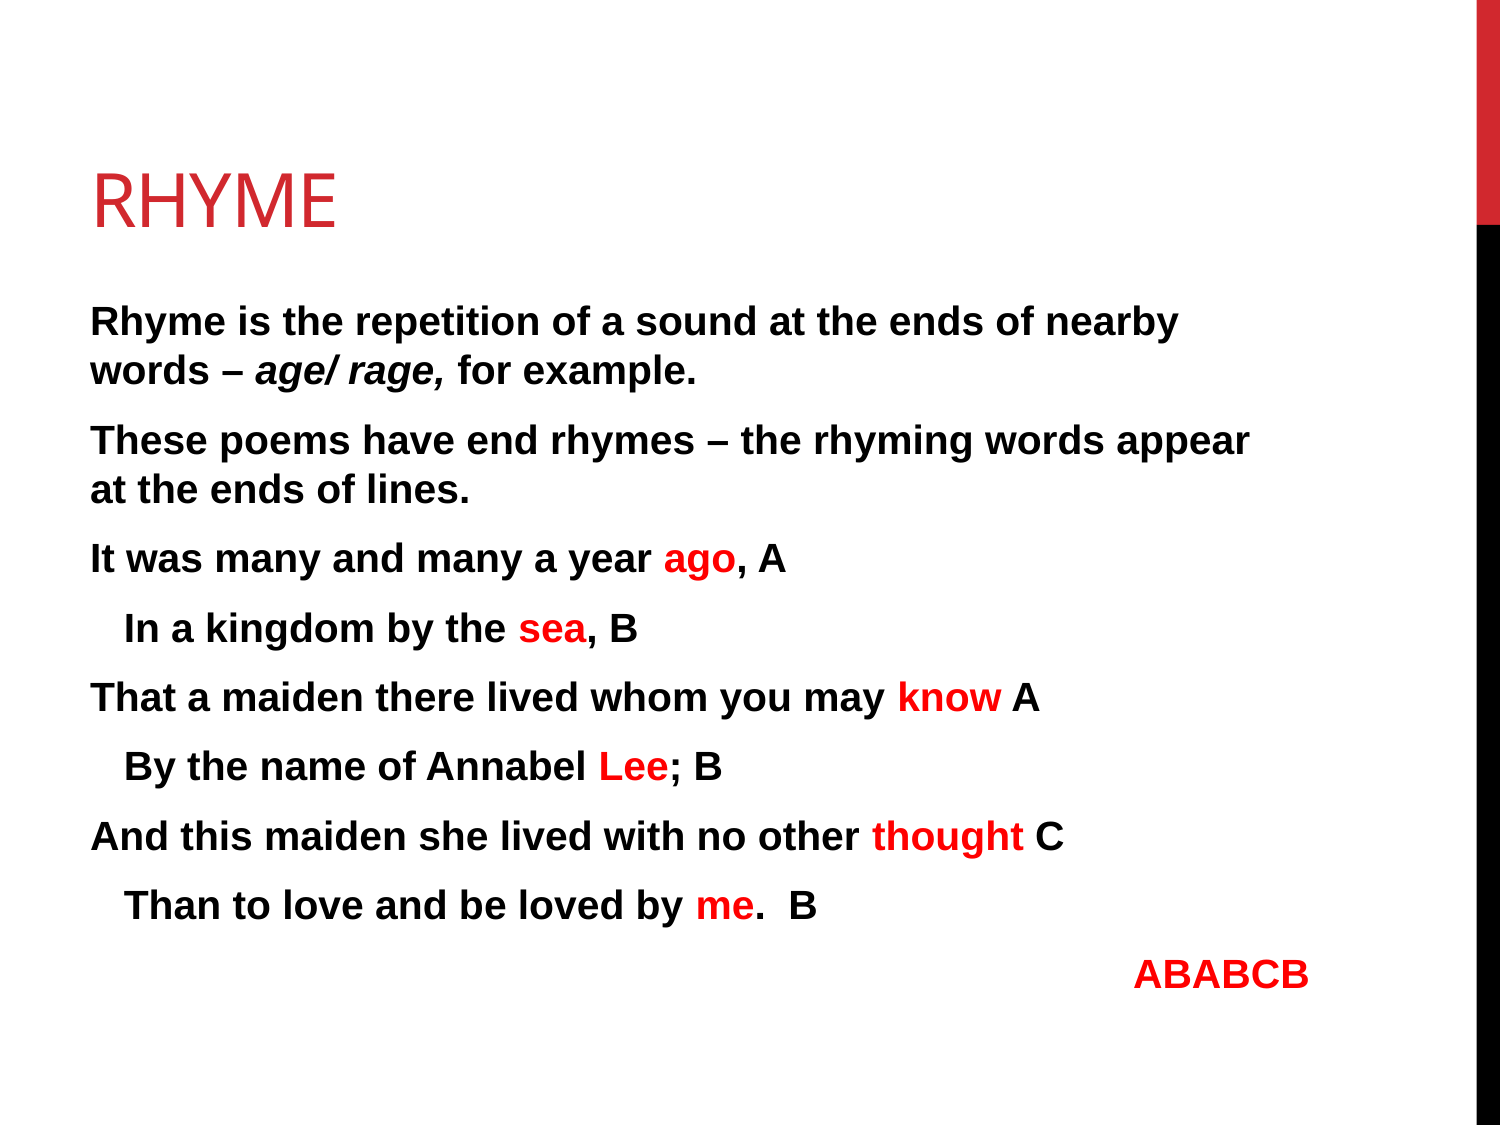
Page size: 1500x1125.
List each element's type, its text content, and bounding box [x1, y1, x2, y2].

list Rhyme is the repetition of a sound at the ends of nearby words – age/ rage, for example. These poems have end rhymes – the rhyming words appear at the ends of lines. It was many and many a year ago, A In a kingdom by the sea, B That a maiden there lived whom you may know A By the name of Annabel Lee; B And this maiden she lived with no other thought C Than to love and be loved by me. B ABABCB [74, 287, 1326, 1006]
title Rhyme [75, 24, 1025, 250]
